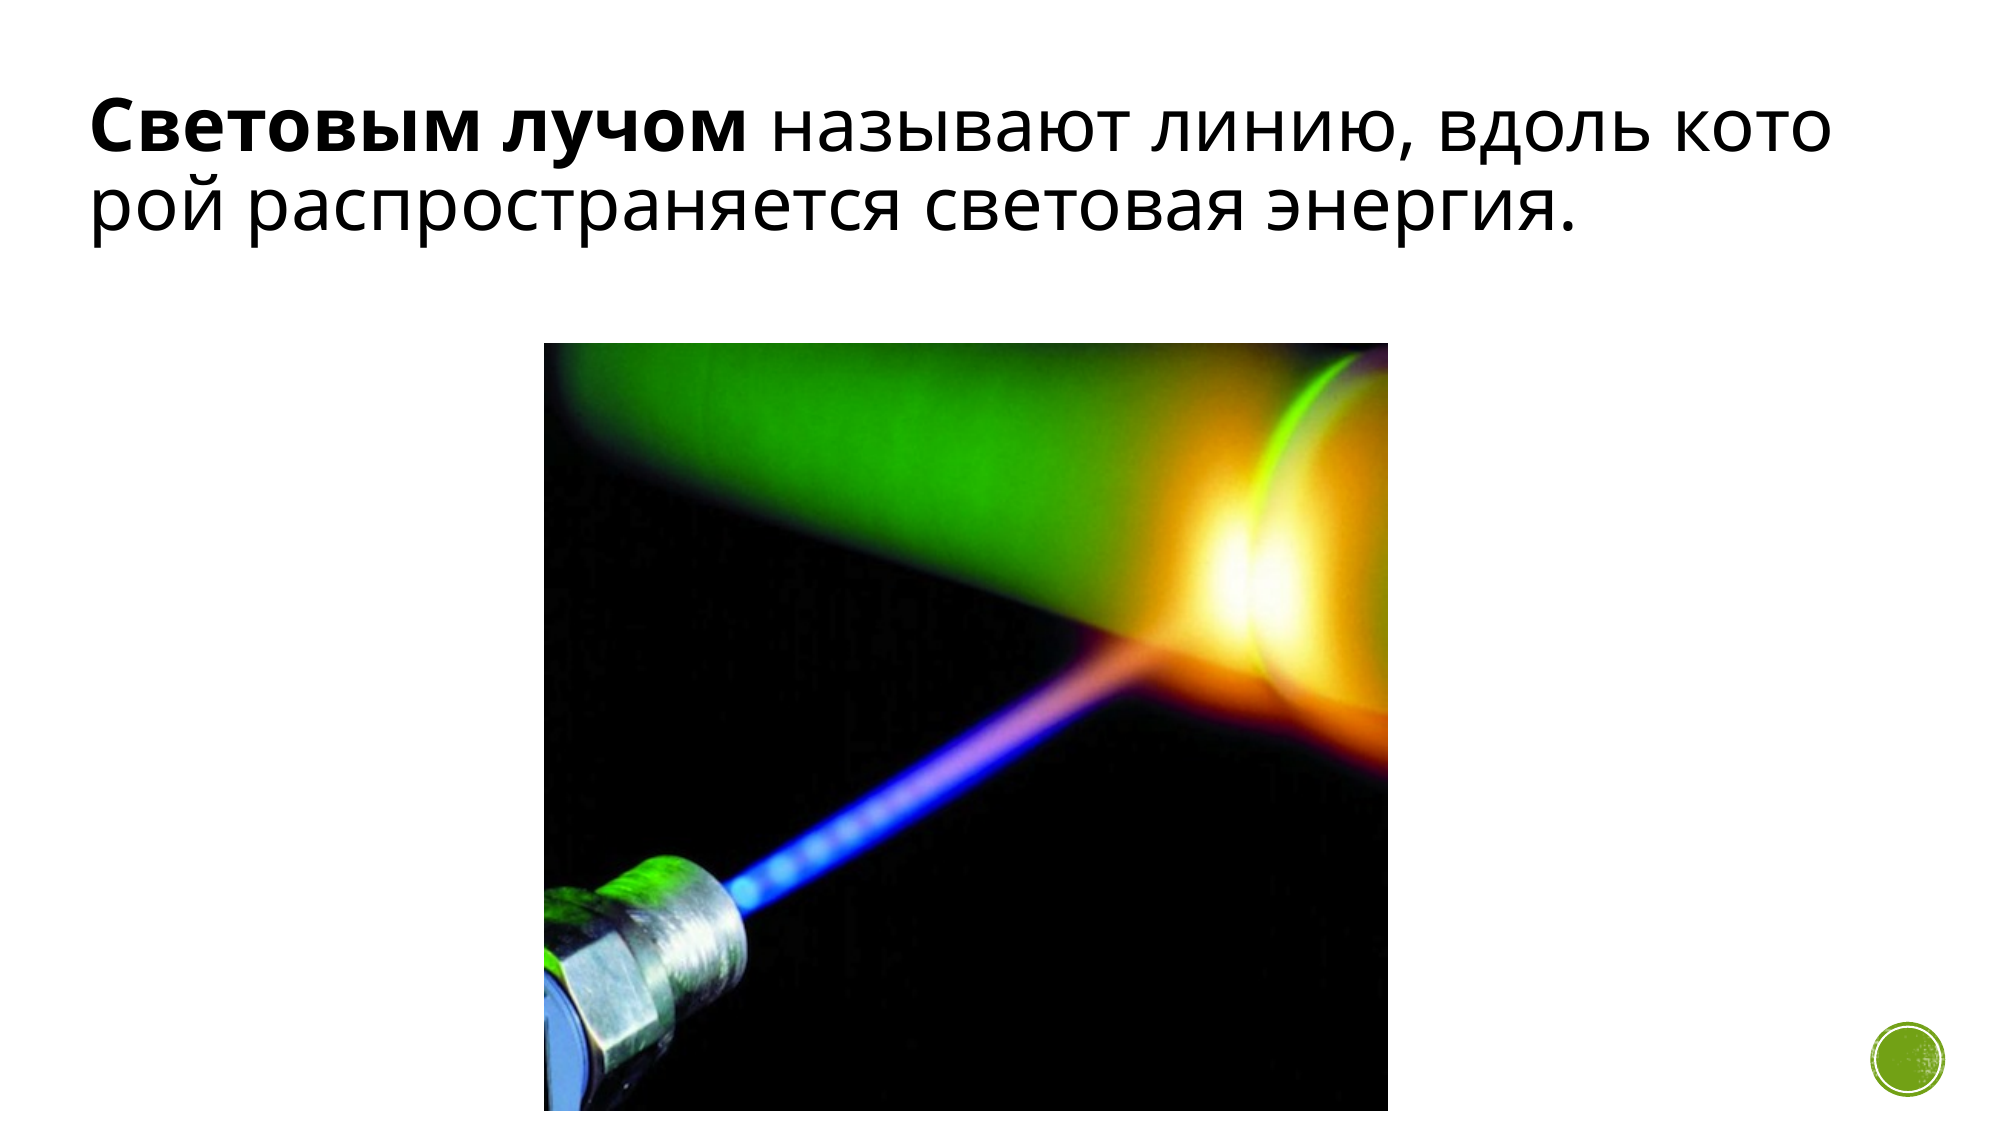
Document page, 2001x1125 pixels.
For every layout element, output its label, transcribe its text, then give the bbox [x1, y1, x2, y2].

title Све­то­вым лучом на­зы­ва­ют линию, вдоль ко­то­рой рас­про­стра­ня­ет­ся све­то­вая энер­гия. [73, 79, 1944, 344]
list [547, 346, 1385, 1109]
